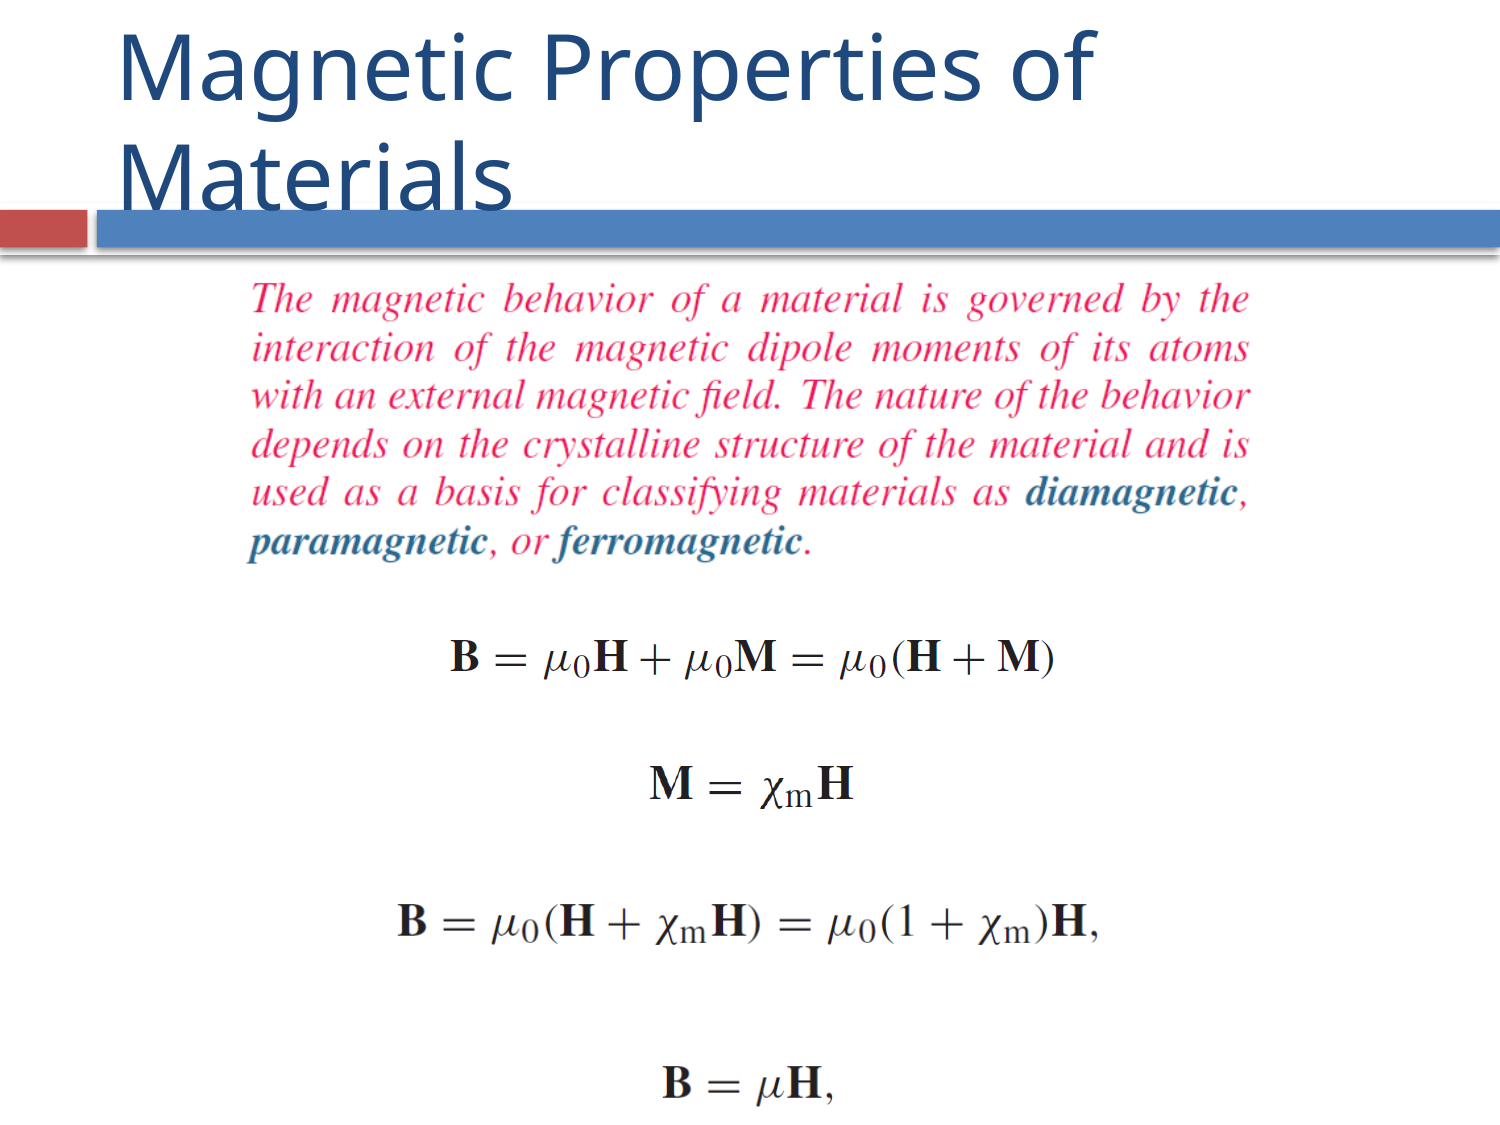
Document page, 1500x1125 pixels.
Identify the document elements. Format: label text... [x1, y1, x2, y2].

picture [643, 760, 857, 813]
picture [443, 633, 1057, 685]
picture [244, 274, 1256, 577]
text_box Magnetic Properties of Materials [100, 37, 1438, 200]
picture [393, 897, 1107, 1111]
